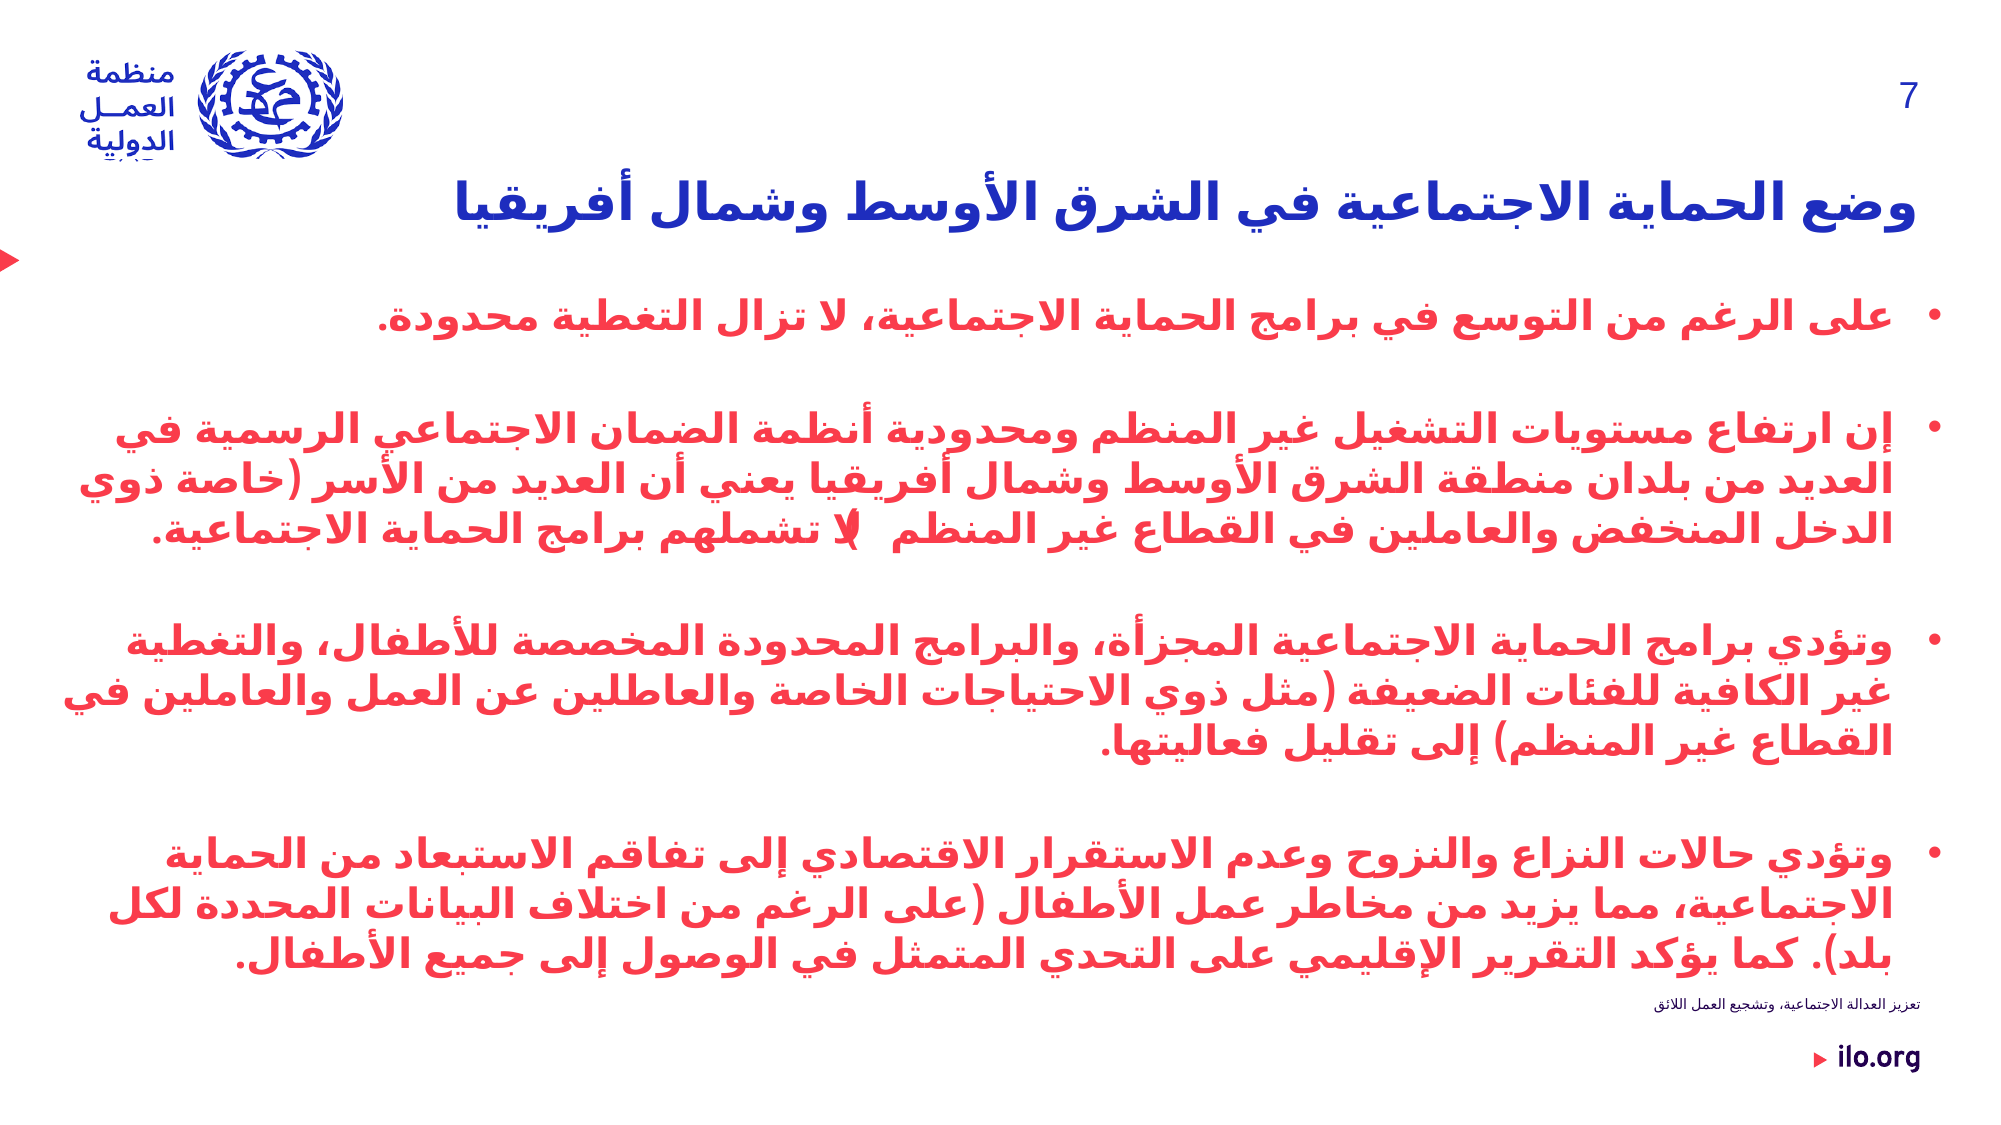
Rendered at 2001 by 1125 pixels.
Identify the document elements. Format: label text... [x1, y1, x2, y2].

text_box وضع الحماية الاجتماعية في الشرق الأوسط وشمال أفريقيا [80, 175, 1920, 265]
picture [80, 50, 343, 159]
list على الرغم من التوسع في برامج الحماية الاجتماعية، لا تزال التغطية محدودة. إن ارتفاع مستويات التشغيل غير المنظم ومحدودية أنظمة الضمان الاجتماعي الرسمية في العديد من بلدان منطقة الشرق الأوسط وشمال أفريقيا يعني أن العديد من الأسر (خاصة ذوي الدخل المنخفض والعاملين في القطاع غير المنظم) لا تشملهم برامج الحماية الاجتماعية. وتؤدي برامج الحماية الاجتماعية المجزأة، والبرامج المحدودة المخصصة للأطفال، والتغطية غير الكافية للفئات الضعيفة (مثل ذوي الاحتياجات الخاصة والعاطلين عن العمل والعاملين في القطاع غير المنظم) إلى تقليل فعاليتها. وتؤدي حالات النزاع والنزوح وعدم الاستقرار الاقتصادي إلى تفاقم الاستبعاد من الحماية الاجتماعية، مما يزيد من مخاطر عمل الأطفال (على الرغم من اختلاف البيانات المحددة لكل بلد). كما يؤكد التقرير الإقليمي على التحدي المتمثل في الوصول إلى جميع الأطفال. [55, 288, 1943, 934]
slide_number 7 [1830, 70, 1920, 119]
footer تعزيز العدالة الاجتماعية، وتشجيع العمل اللائق [1112, 989, 1937, 1020]
